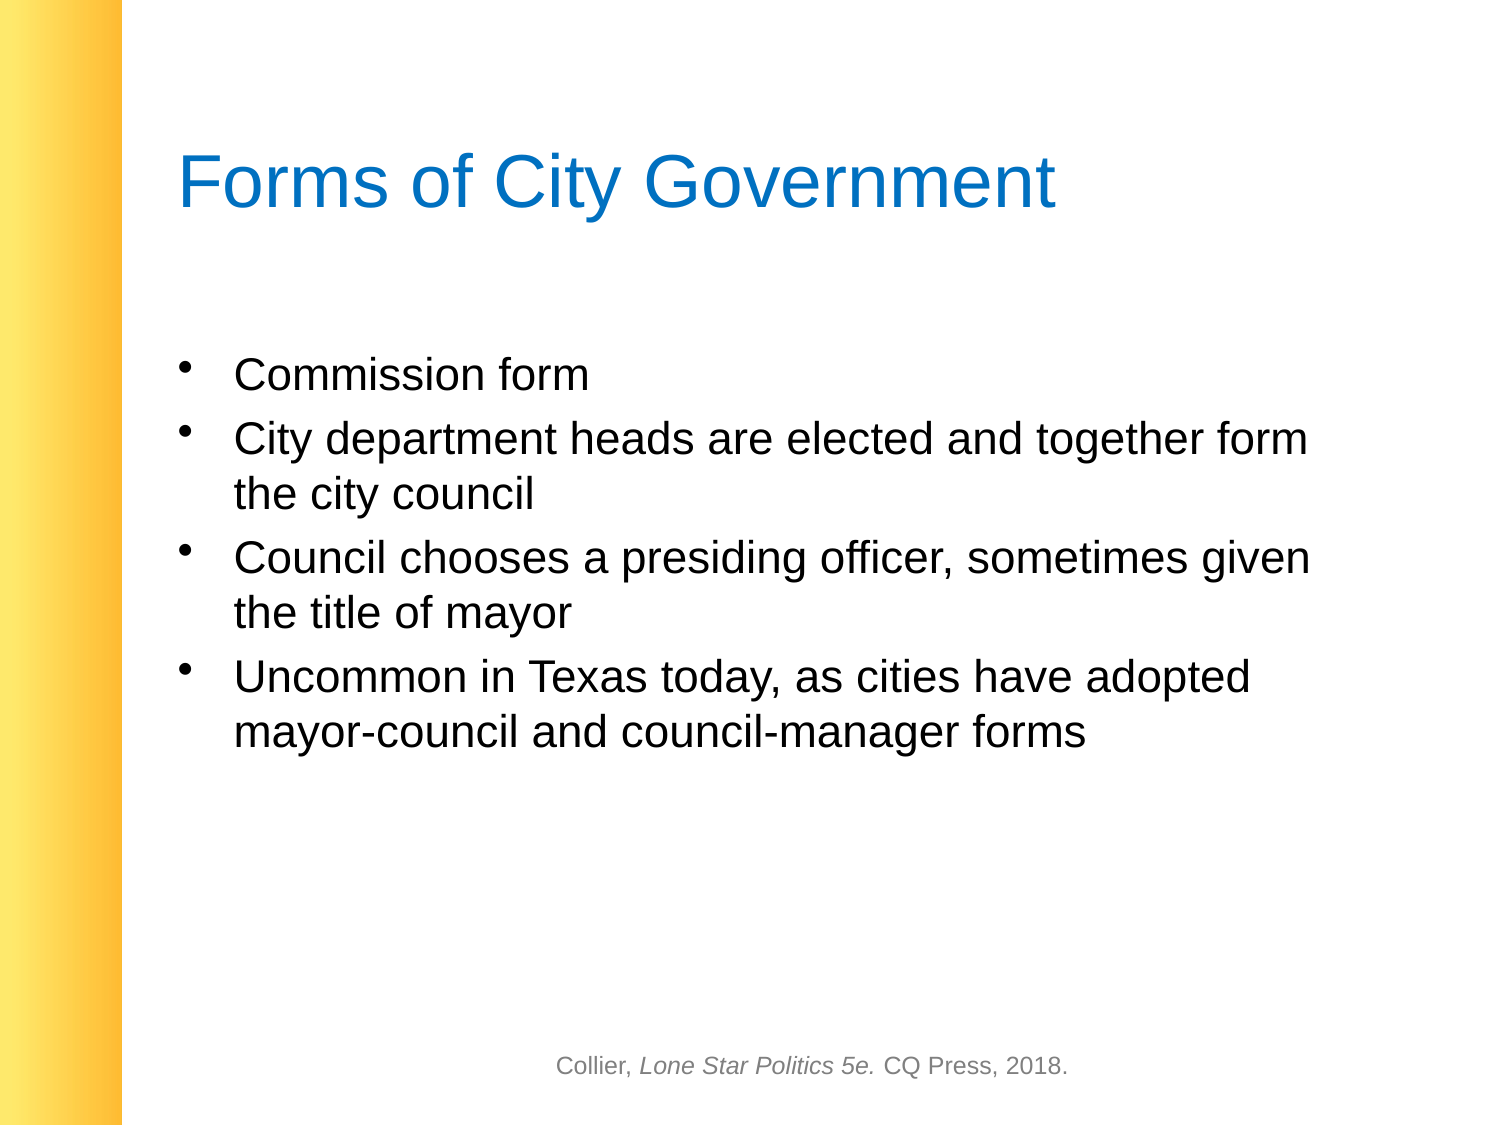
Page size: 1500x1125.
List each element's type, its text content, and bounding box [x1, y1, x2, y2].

title Forms of City Government [162, 125, 1475, 313]
text_box Collier, Lone Star Politics 5e. CQ Press, 2018. [525, 1042, 1100, 1087]
list Commission form City department heads are elected and together form the city council Council chooses a presiding officer, sometimes given the title of mayor Uncommon in Texas today, as cities have adopted mayor-council and council-manager forms [162, 337, 1388, 1088]
picture [0, 0, 1500, 1125]
